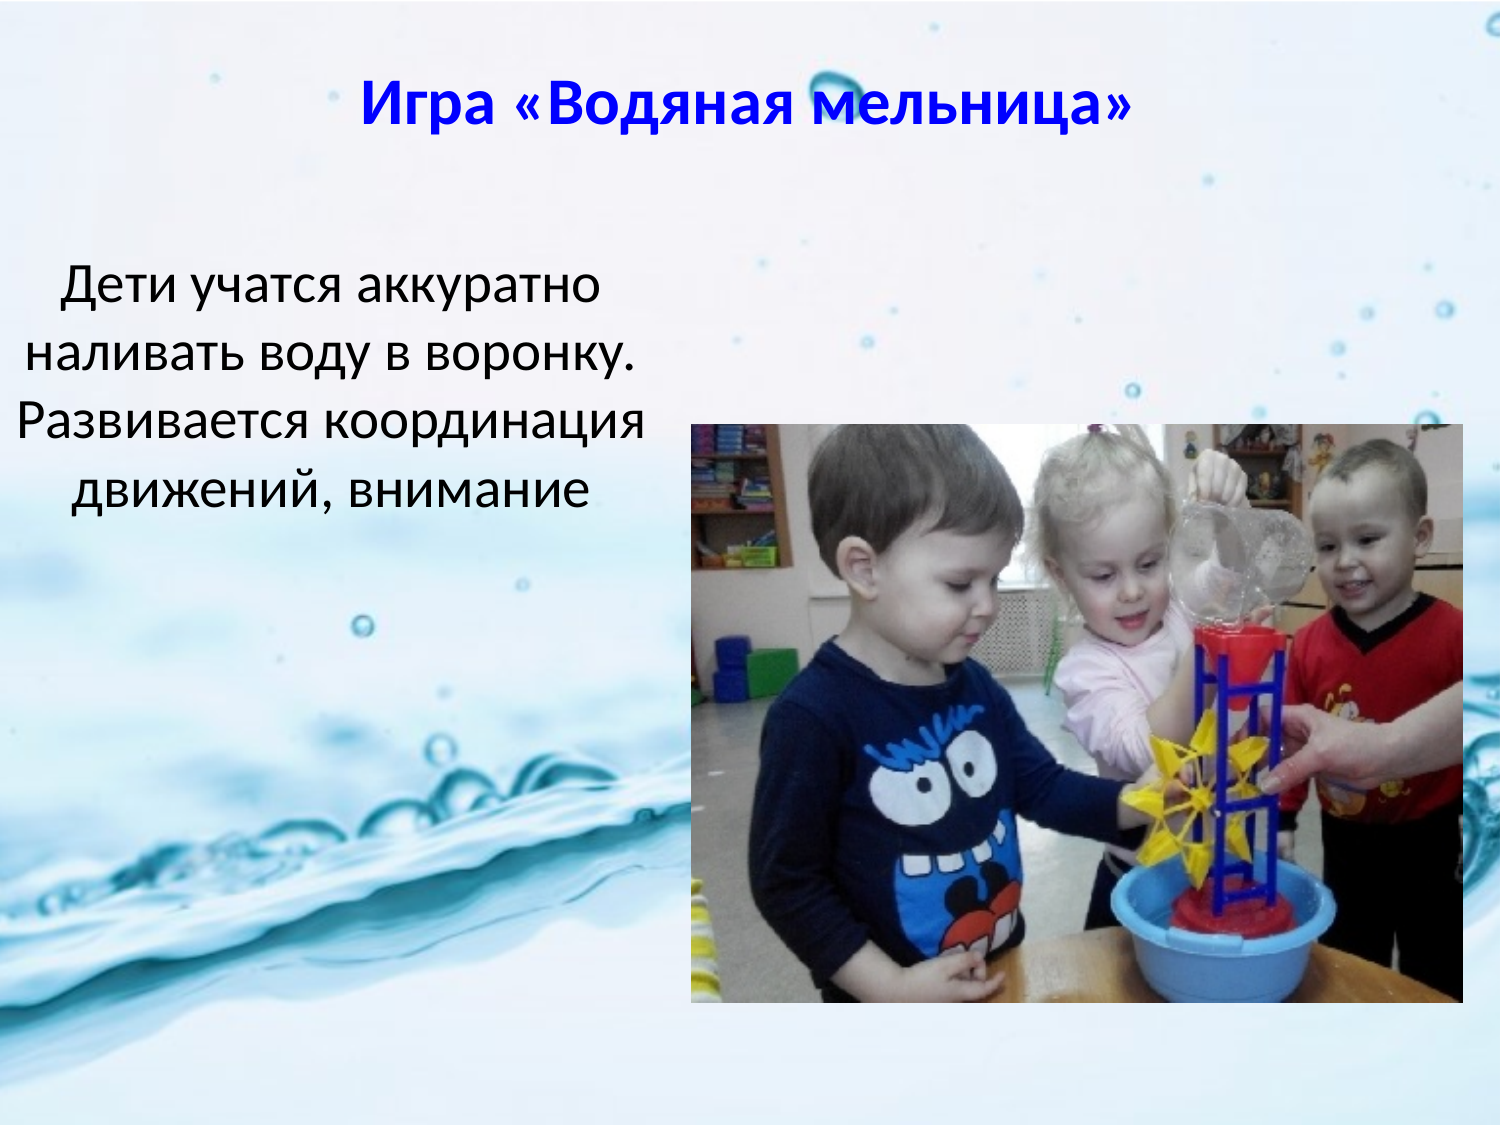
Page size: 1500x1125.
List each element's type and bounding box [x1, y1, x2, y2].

list [691, 424, 1463, 1003]
picture [0, 0, 1500, 1125]
